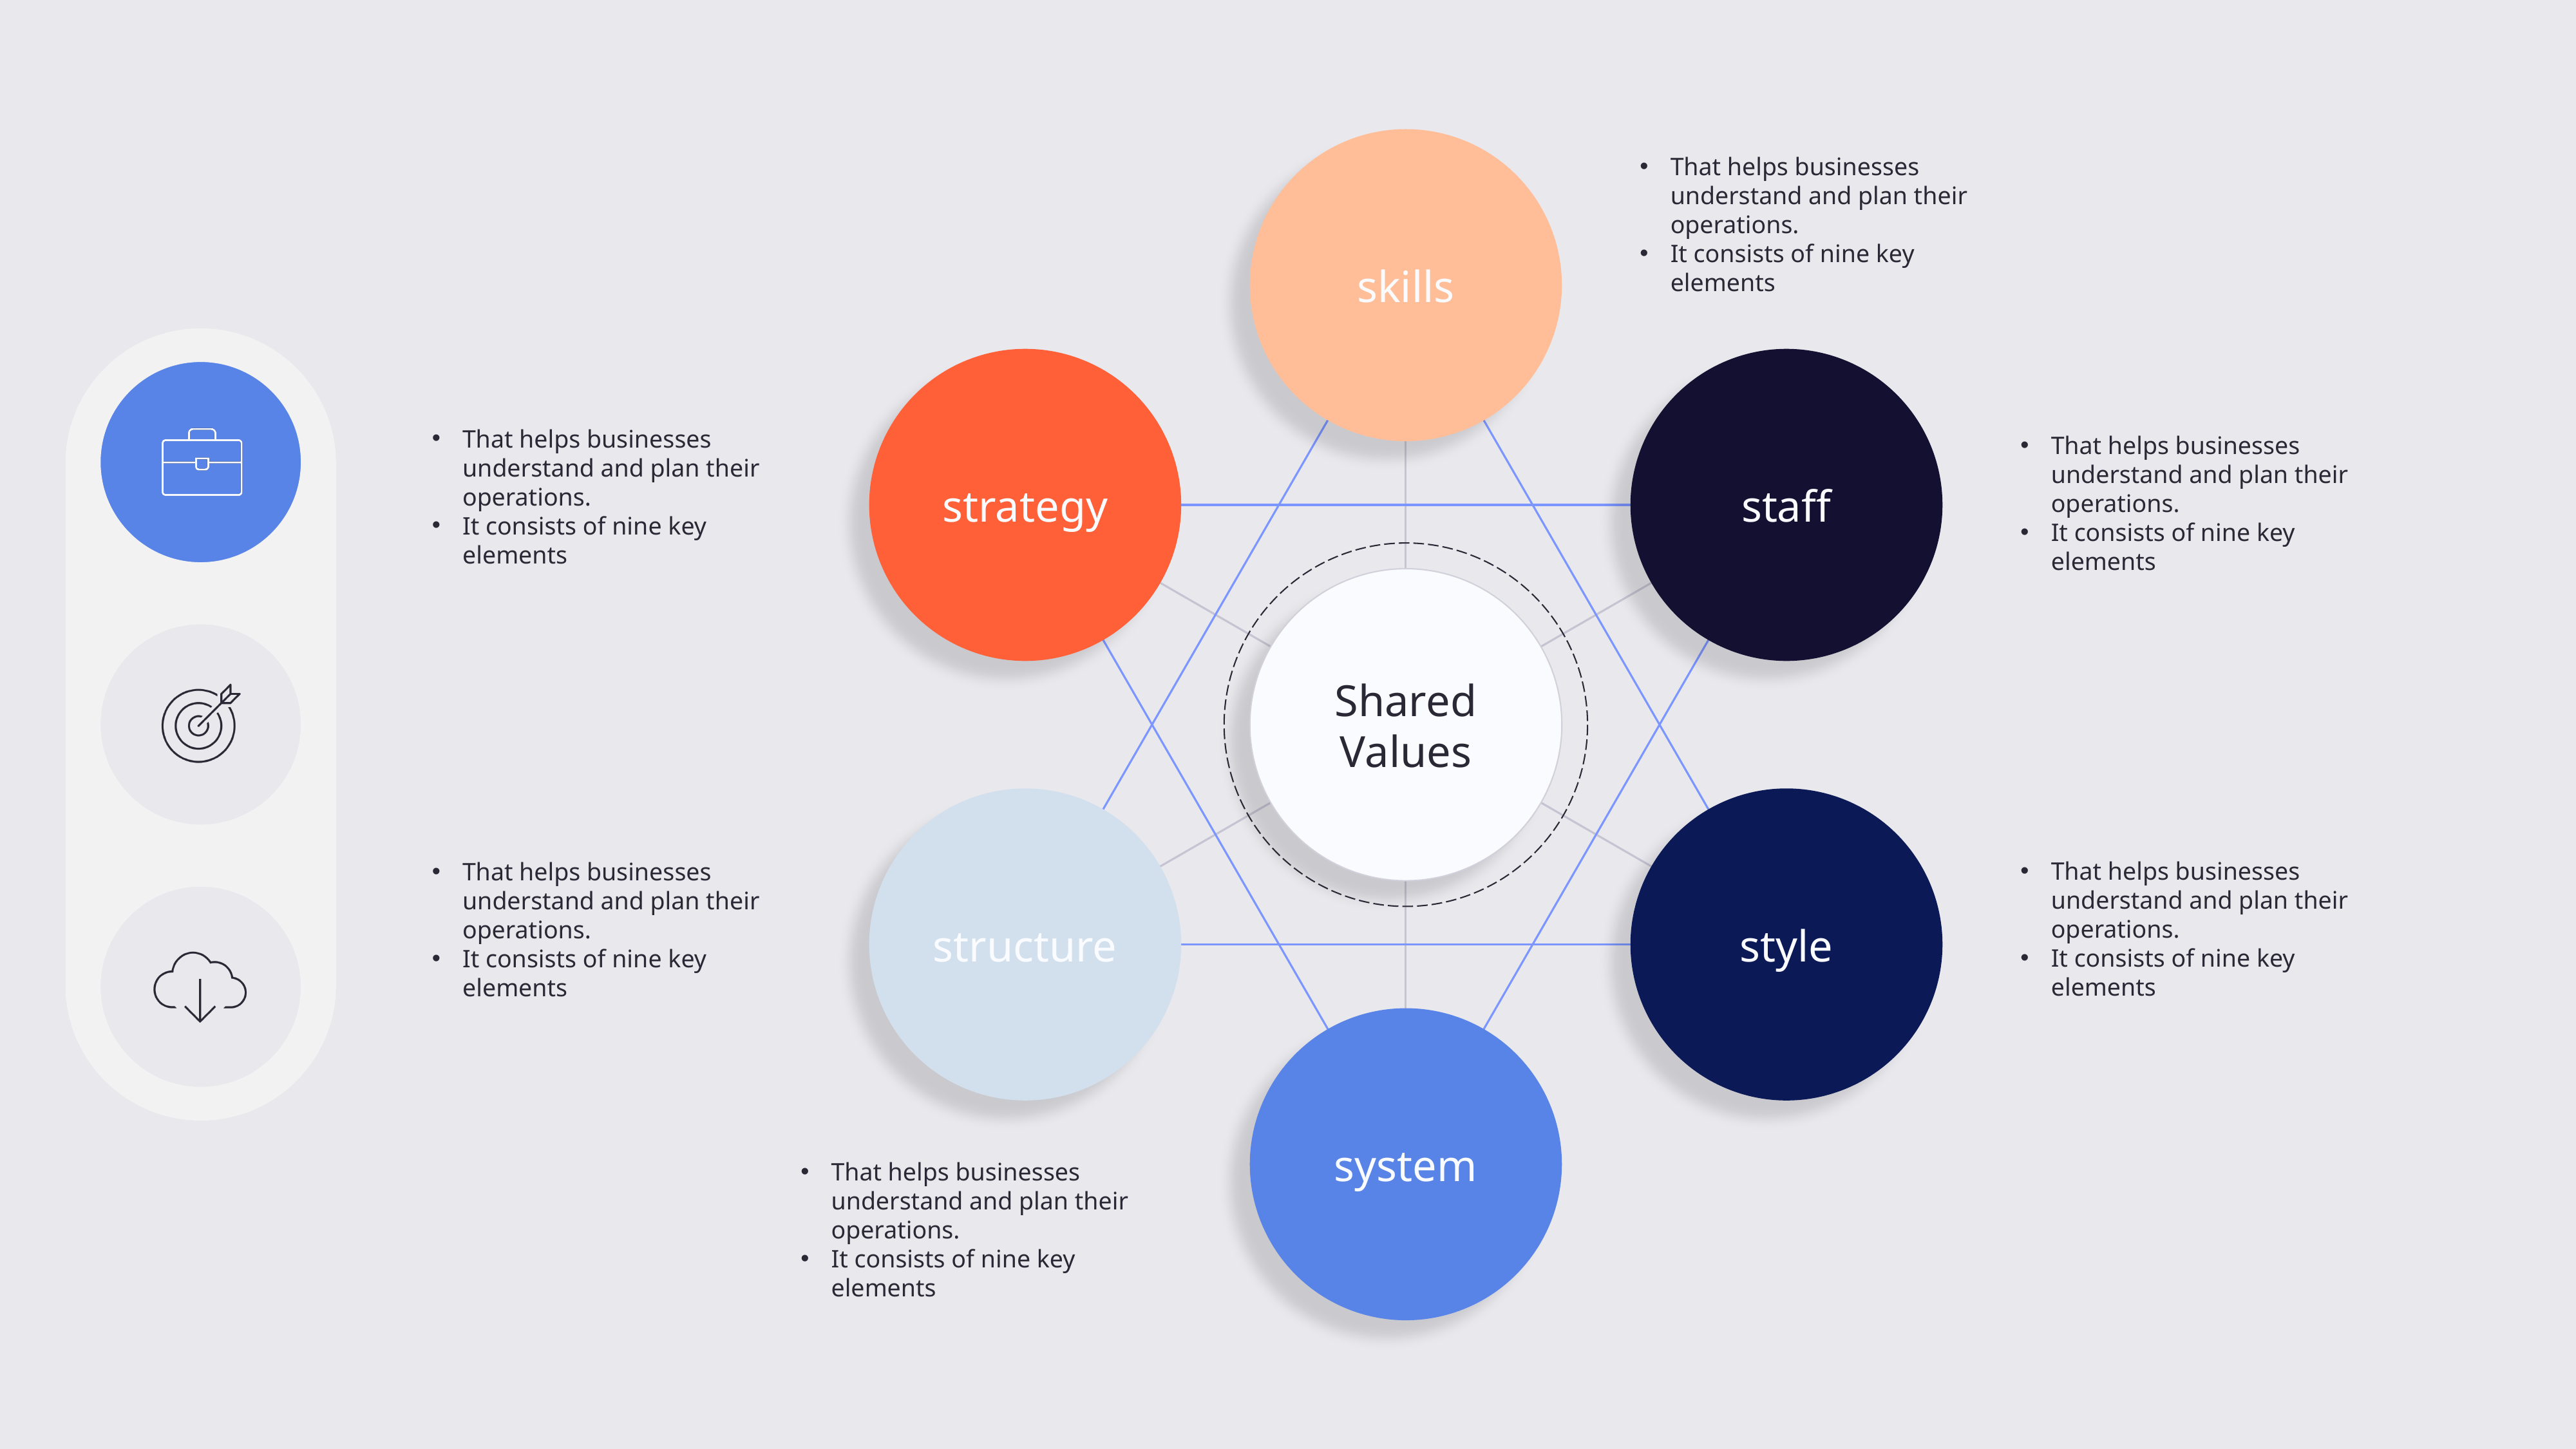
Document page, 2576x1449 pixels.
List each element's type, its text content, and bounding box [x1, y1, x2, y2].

text_box That helps businesses understand and plan their operations. It consists of nine key elements [2011, 425, 2380, 580]
text_box That helps businesses understand and plan their operations. It consists of nine key elements [791, 1151, 869, 1307]
text_box [102, 363, 300, 562]
text_box That helps businesses understand and plan their operations. It consists of nine key elements [422, 419, 791, 573]
text_box That helps businesses understand and plan their operations. It consists of nine key elements [1943, 146, 1999, 301]
picture [151, 676, 249, 773]
picture [151, 415, 249, 512]
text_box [869, 129, 1943, 1321]
text_box That helps businesses understand and plan their operations. It consists of nine key elements [422, 851, 791, 1006]
picture [151, 938, 249, 1036]
text_box That helps businesses understand and plan their operations. It consists of nine key elements [2011, 851, 2380, 1006]
text_box [64, 327, 337, 1122]
